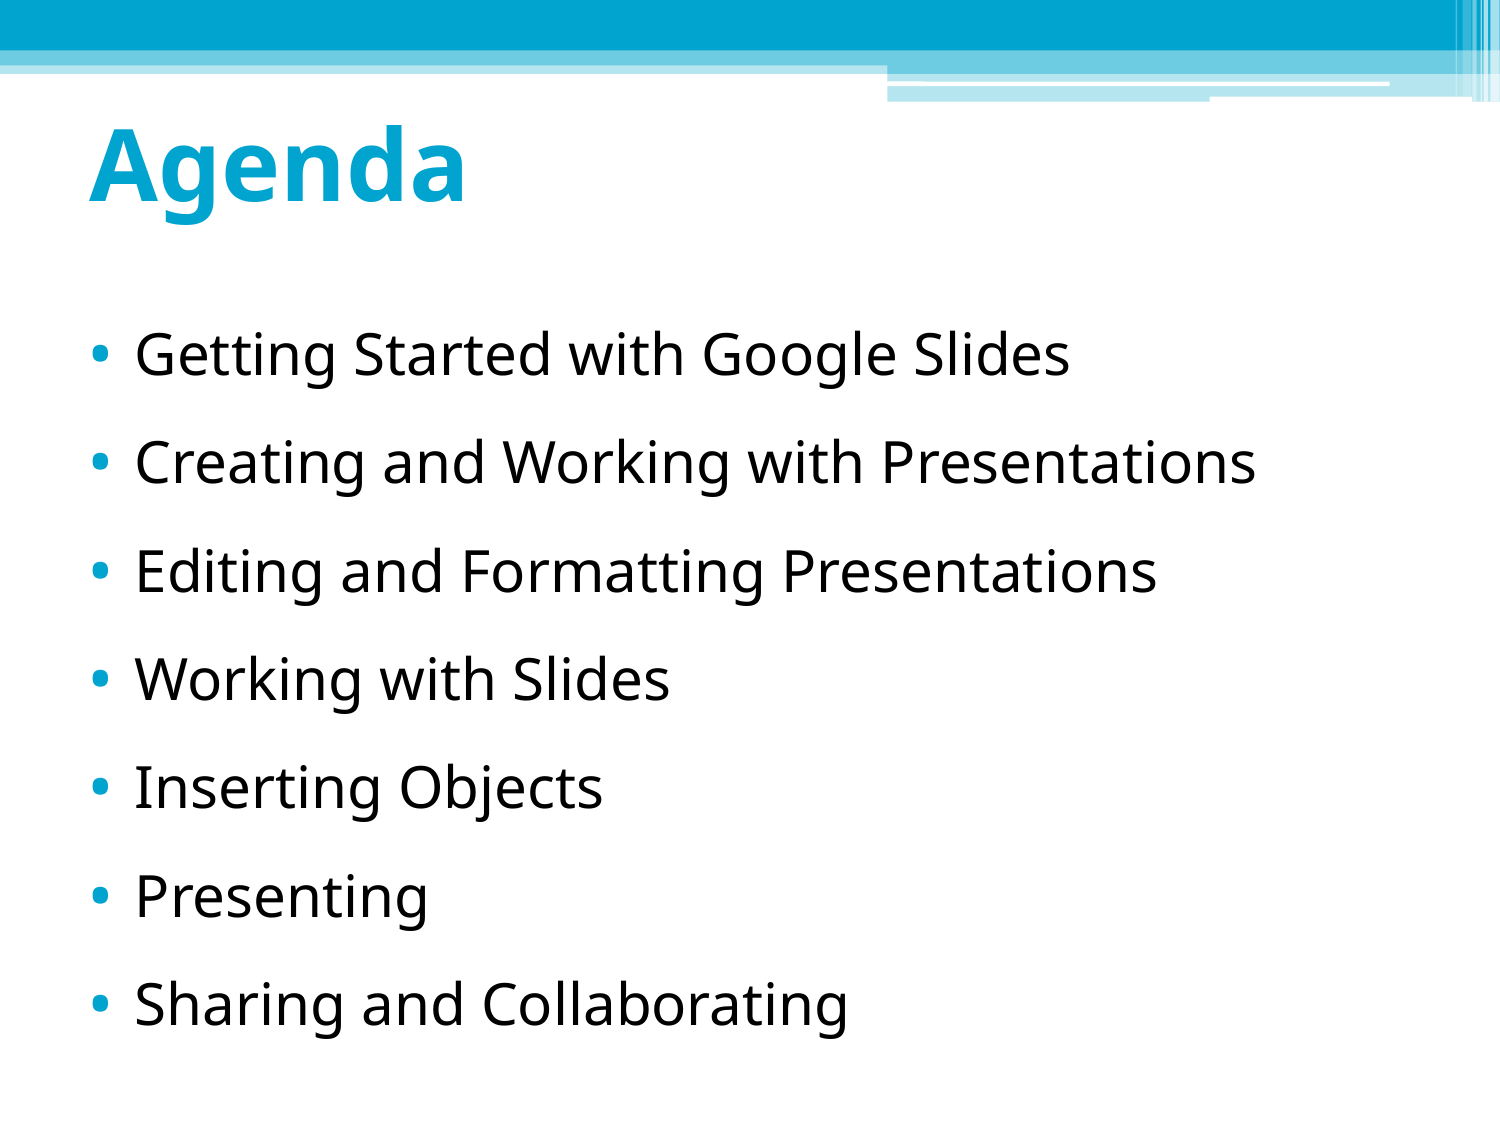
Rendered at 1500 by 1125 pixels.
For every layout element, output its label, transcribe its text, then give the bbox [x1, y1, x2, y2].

list Getting Started with Google Slides Creating and Working with Presentations Editing and Formatting Presentations Working with Slides Inserting Objects Presenting Sharing and Collaborating [75, 275, 1418, 1100]
title Agenda [75, 75, 1418, 248]
